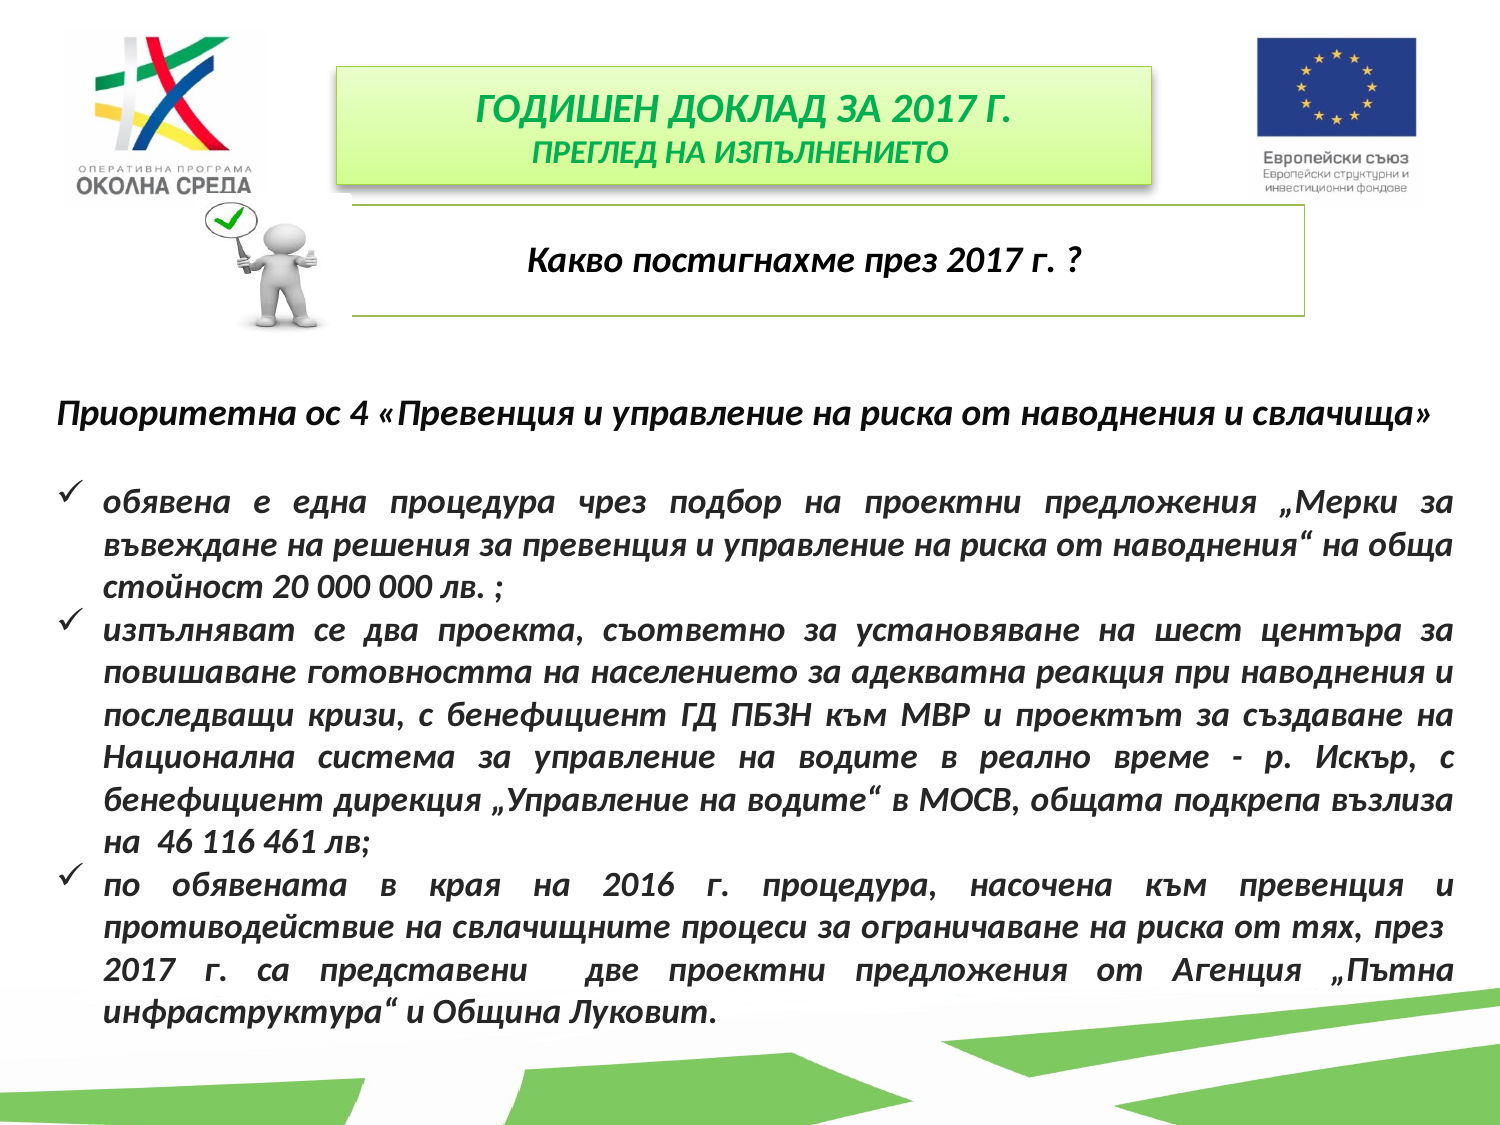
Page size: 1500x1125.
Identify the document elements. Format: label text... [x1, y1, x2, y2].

title ГОДИШЕН ДОКЛАД ЗА 2017 Г. ПРЕГЛЕД НА ИЗПЪЛНЕНИЕТО [336, 66, 1152, 185]
text_box Приоритетна ос 4 «Превенция и управление на риска от наводнения и свлачища» обявена е една процедура чрез подбор на проектни предложения „Мерки за въвеждане на решения за превенция и управление на риска от наводнения“ на обща стойност 20 000 000 лв. ; изпълняват се два проекта, съответно за установяване на шест центъра за повишаване готовността на населението за адекватна реакция при наводнения и последващи кризи, с бенефициент ГД ПБЗН към МВР и проектът за създаване на Национална система за управление на водите в реално време - р. Искър, с бенефициент дирекция „Управление на водите“ в МОСВ, общата подкрепа възлиза на 46 116 461 лв; по обявената в края на 2016 г. процедура, насочена към превенция и противодействие на свлачищните процеси за ограничаване на риска от тях, през 2017 г. са представени две проектни предложения от Агенция „Пътна инфраструктура“ и Община Луковит. [41, 380, 1471, 986]
picture [62, 28, 266, 209]
text_box [53, 208, 1471, 380]
picture [0, 987, 1500, 1125]
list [100, 195, 1450, 345]
picture [1248, 28, 1424, 195]
